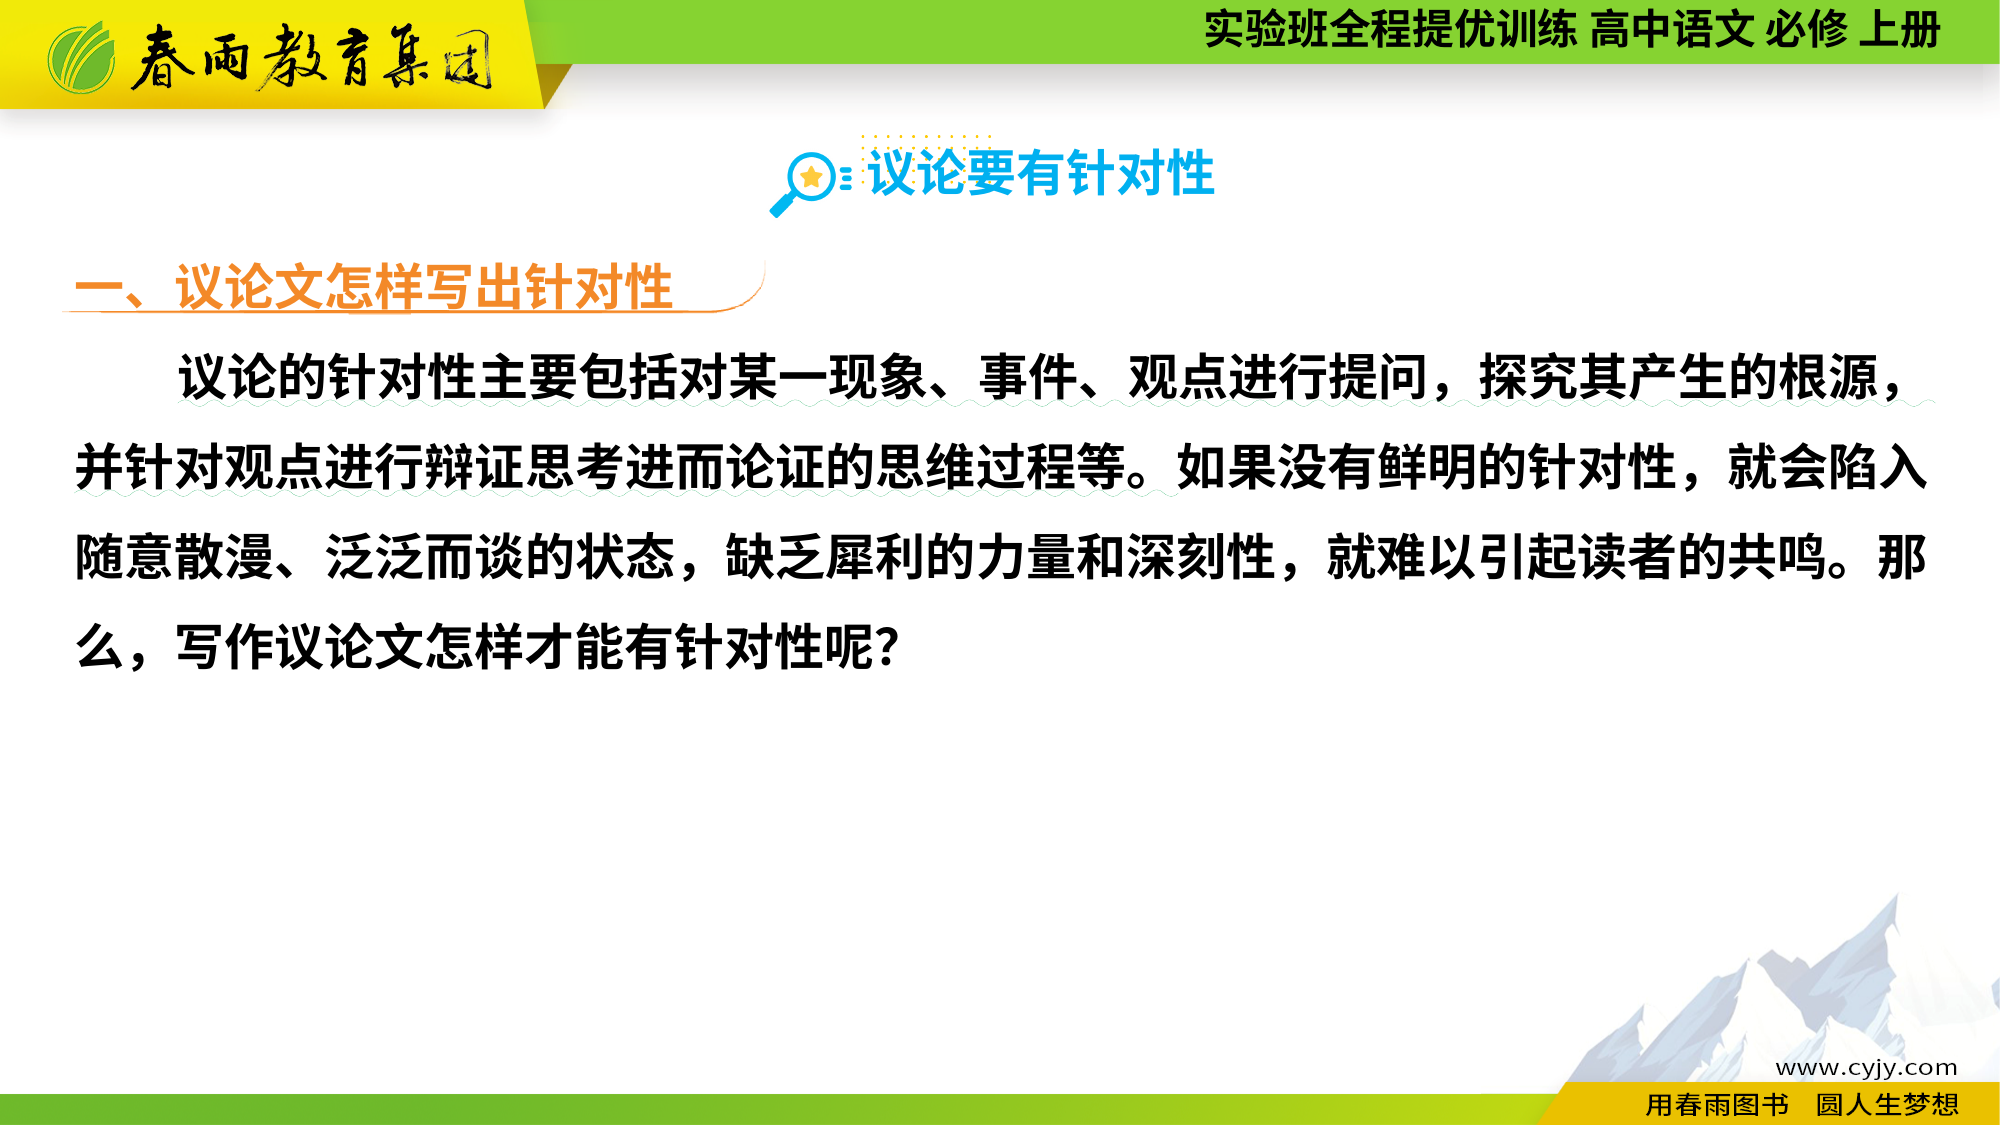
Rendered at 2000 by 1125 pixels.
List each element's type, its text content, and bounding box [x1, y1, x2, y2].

picture [0, 0, 2000, 1125]
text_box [61, 231, 767, 320]
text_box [766, 134, 1235, 222]
list 一、议论文怎样写出针对性 议论的针对性主要包括对某一现象、事件、观点进行提问，探究其产生的根源，并针对观点进行辩证思考进而论证的思维过程等。如果没有鲜明的针对性，就会陷入随意散漫、泛泛而谈的状态，缺乏犀利的力量和深刻性，就难以引起读者的共鸣。那么，写作议论文怎样才能有针对性呢？ [59, 218, 1944, 677]
